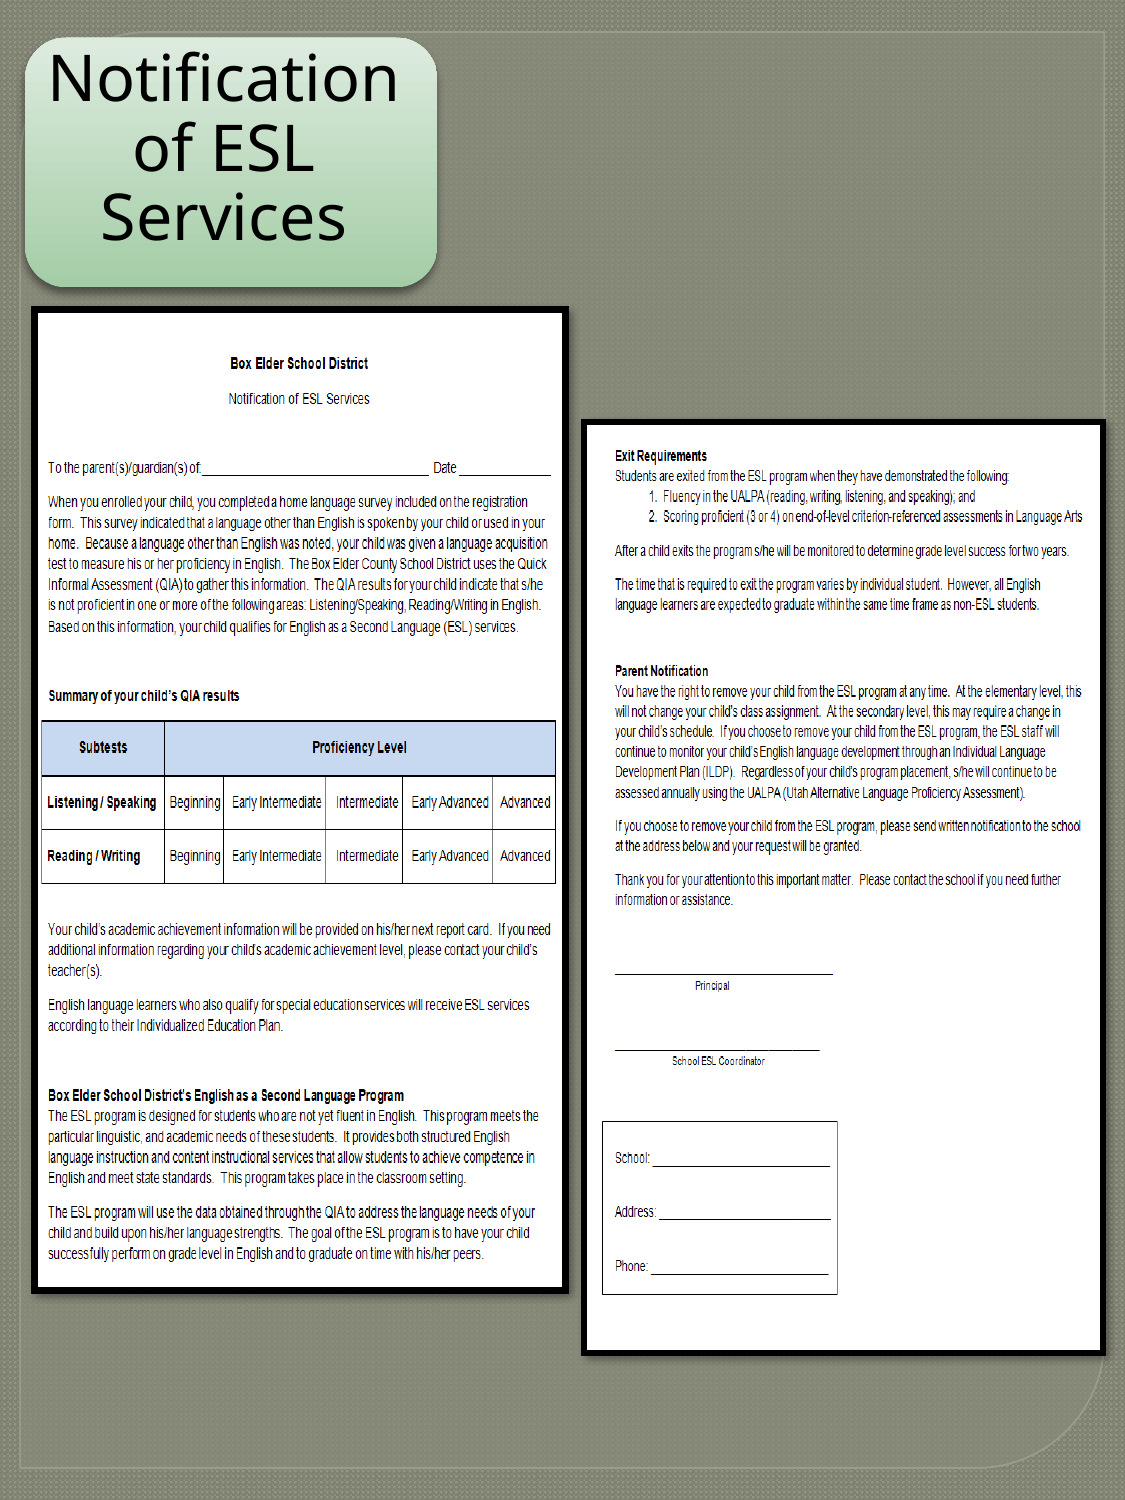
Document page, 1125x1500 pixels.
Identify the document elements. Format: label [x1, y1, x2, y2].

list [37, 312, 563, 1288]
picture [587, 424, 1101, 1351]
text_box [24, 37, 438, 288]
